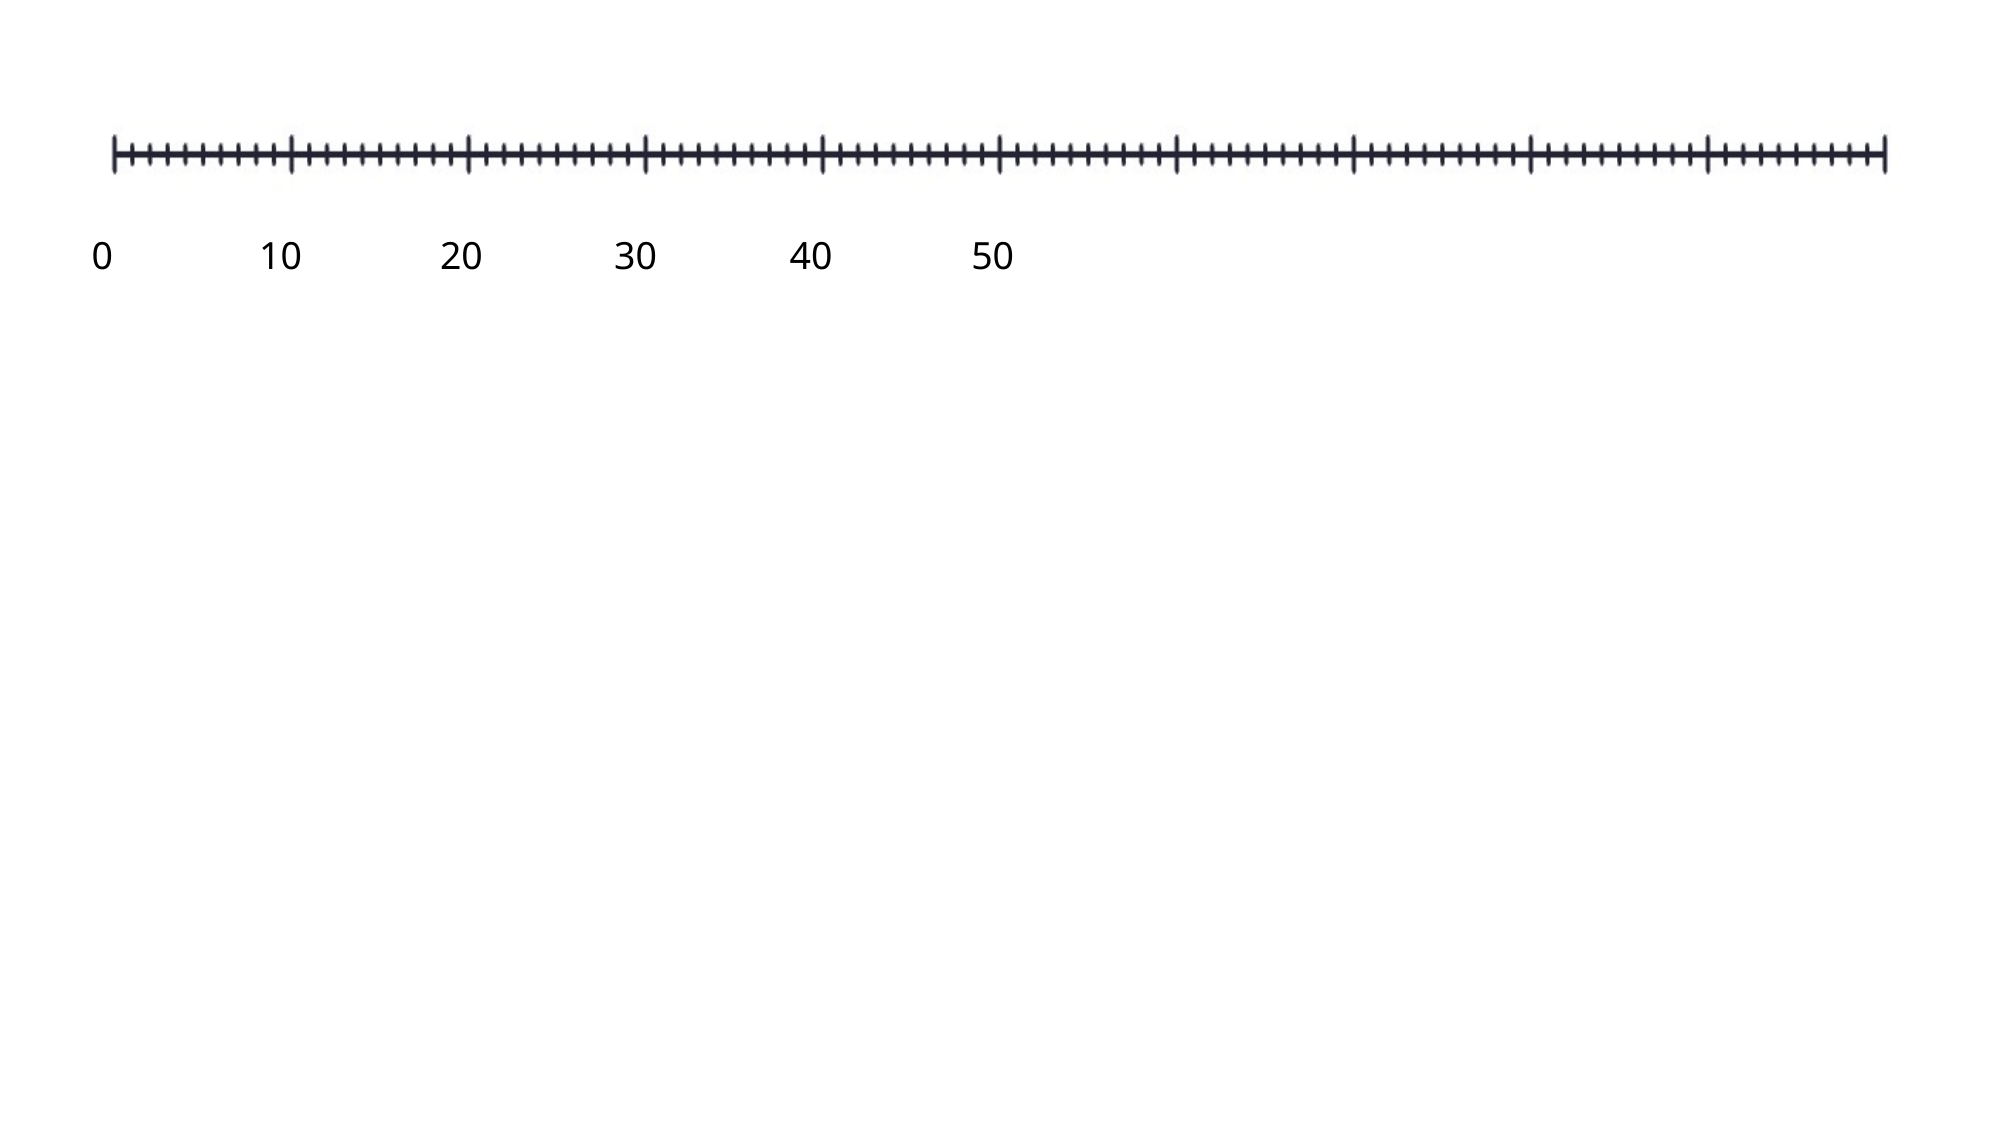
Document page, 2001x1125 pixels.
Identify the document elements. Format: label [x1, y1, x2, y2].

picture [43, 23, 1956, 287]
